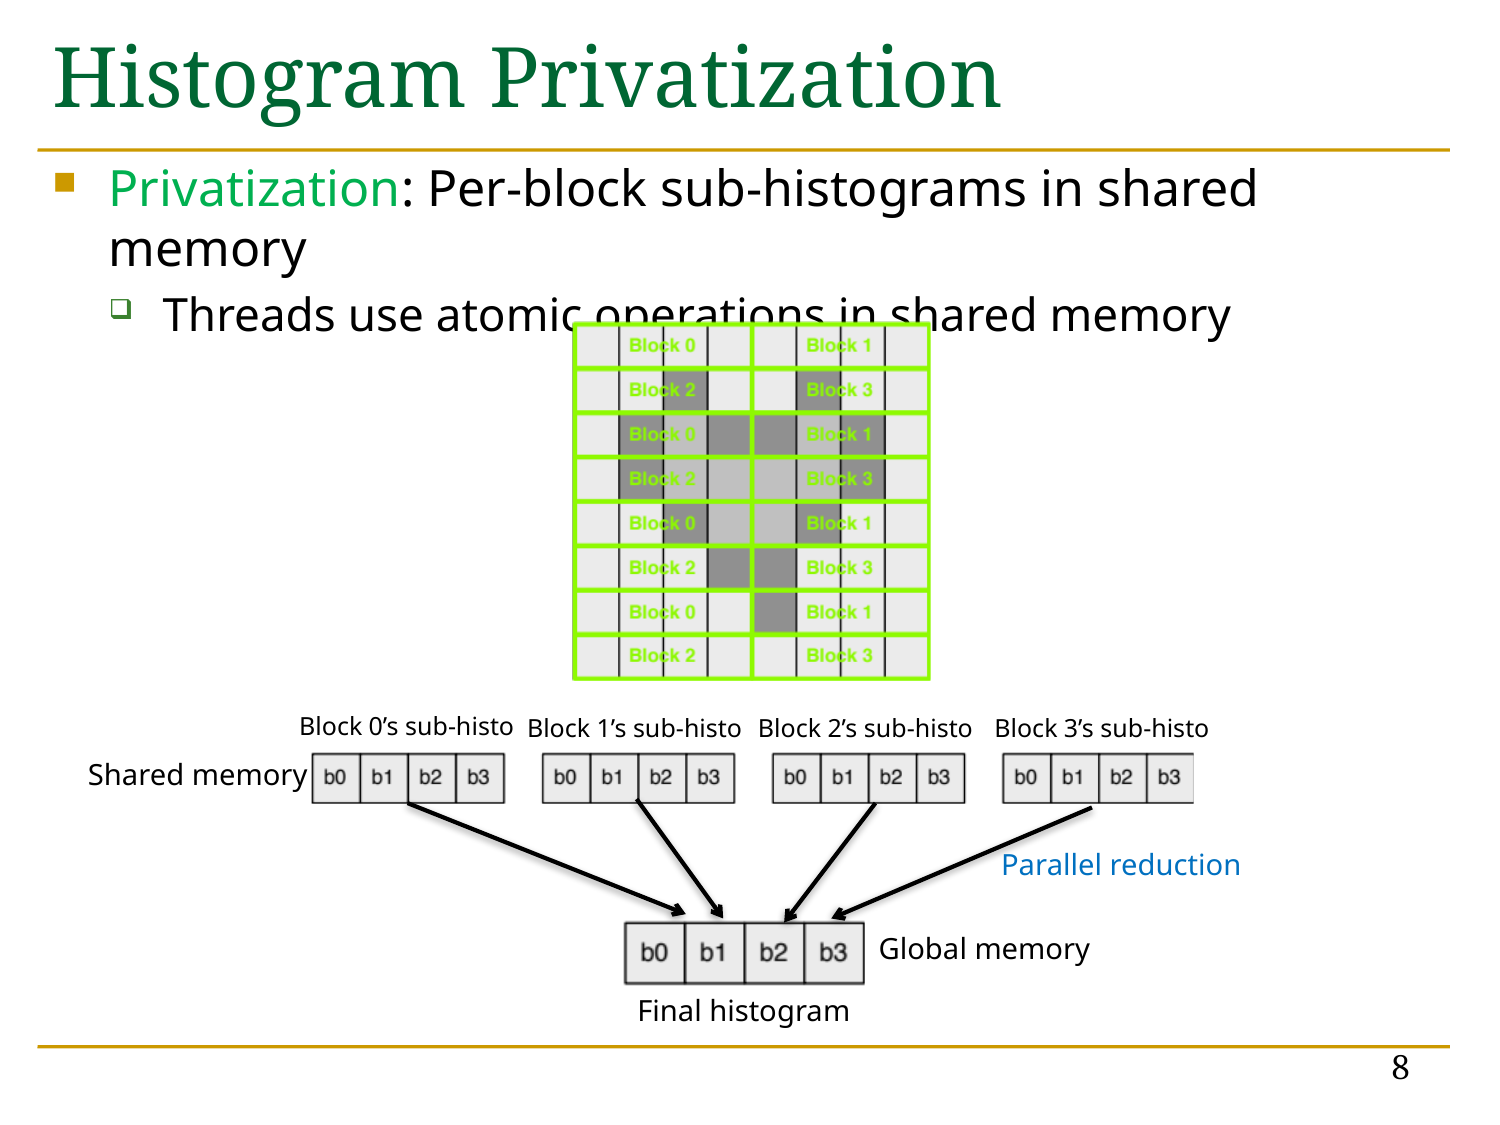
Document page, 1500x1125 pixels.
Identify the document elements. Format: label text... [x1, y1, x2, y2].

text_box Parallel reduction [1096, 838, 1257, 889]
text_box Block 1’s sub-histo [512, 705, 743, 747]
title Histogram Privatization [37, 0, 1451, 148]
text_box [879, 807, 1093, 919]
text_box Block 2’s sub-histo [743, 705, 979, 747]
picture [569, 318, 931, 681]
text_box Final histogram [622, 993, 866, 1035]
picture [308, 748, 1194, 804]
text_box Block 0’s sub-histo [284, 703, 530, 748]
slide_number 8 [1074, 1023, 1426, 1100]
text_box Block 3’s sub-histo [979, 705, 1225, 751]
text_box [407, 802, 632, 915]
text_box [636, 798, 724, 919]
text_box Global memory [871, 922, 1106, 973]
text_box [783, 802, 876, 923]
picture [620, 918, 866, 986]
list Privatization: Per-block sub-histograms in shared memory Threads use atomic operations in shared memory [37, 148, 1451, 1048]
text_box Shared memory [73, 748, 307, 799]
